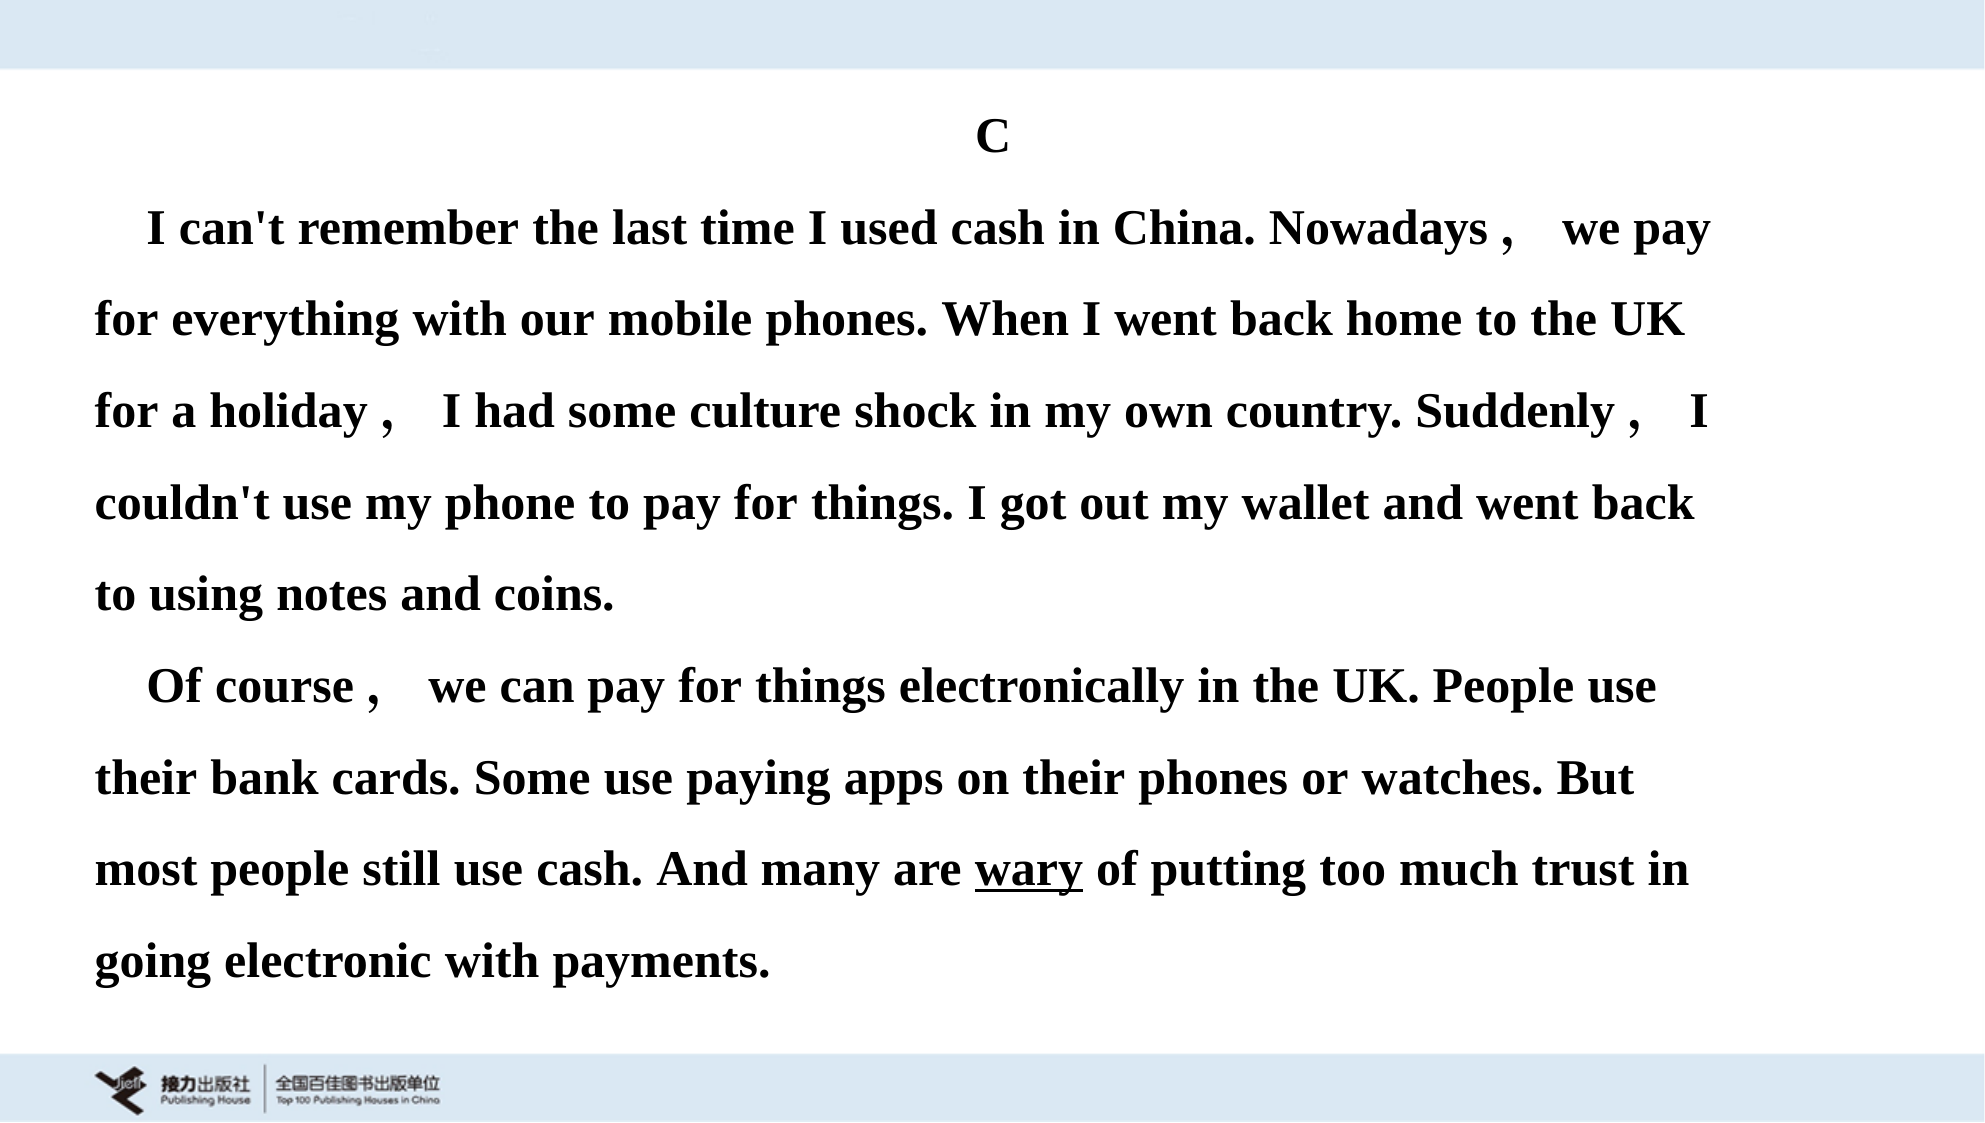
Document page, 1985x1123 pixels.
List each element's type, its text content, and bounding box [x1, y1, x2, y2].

picture [0, 0, 1985, 1122]
text_box C I can't remember the last time I used cash in China. Nowadays，we pay for everything with our mobile phones. When I went back home to the UK for a holiday，I had some culture shock in my own country. Suddenly，I couldn't use my phone to pay for things. I got out my wallet and went back to using notes and coins. Of course，we can pay for things electronically in the UK. People use their bank cards. Some use paying apps on their phones or watches. But most people still use cash. And many are wary of putting too much trust in going electronic with payments. [94, 70, 1892, 988]
